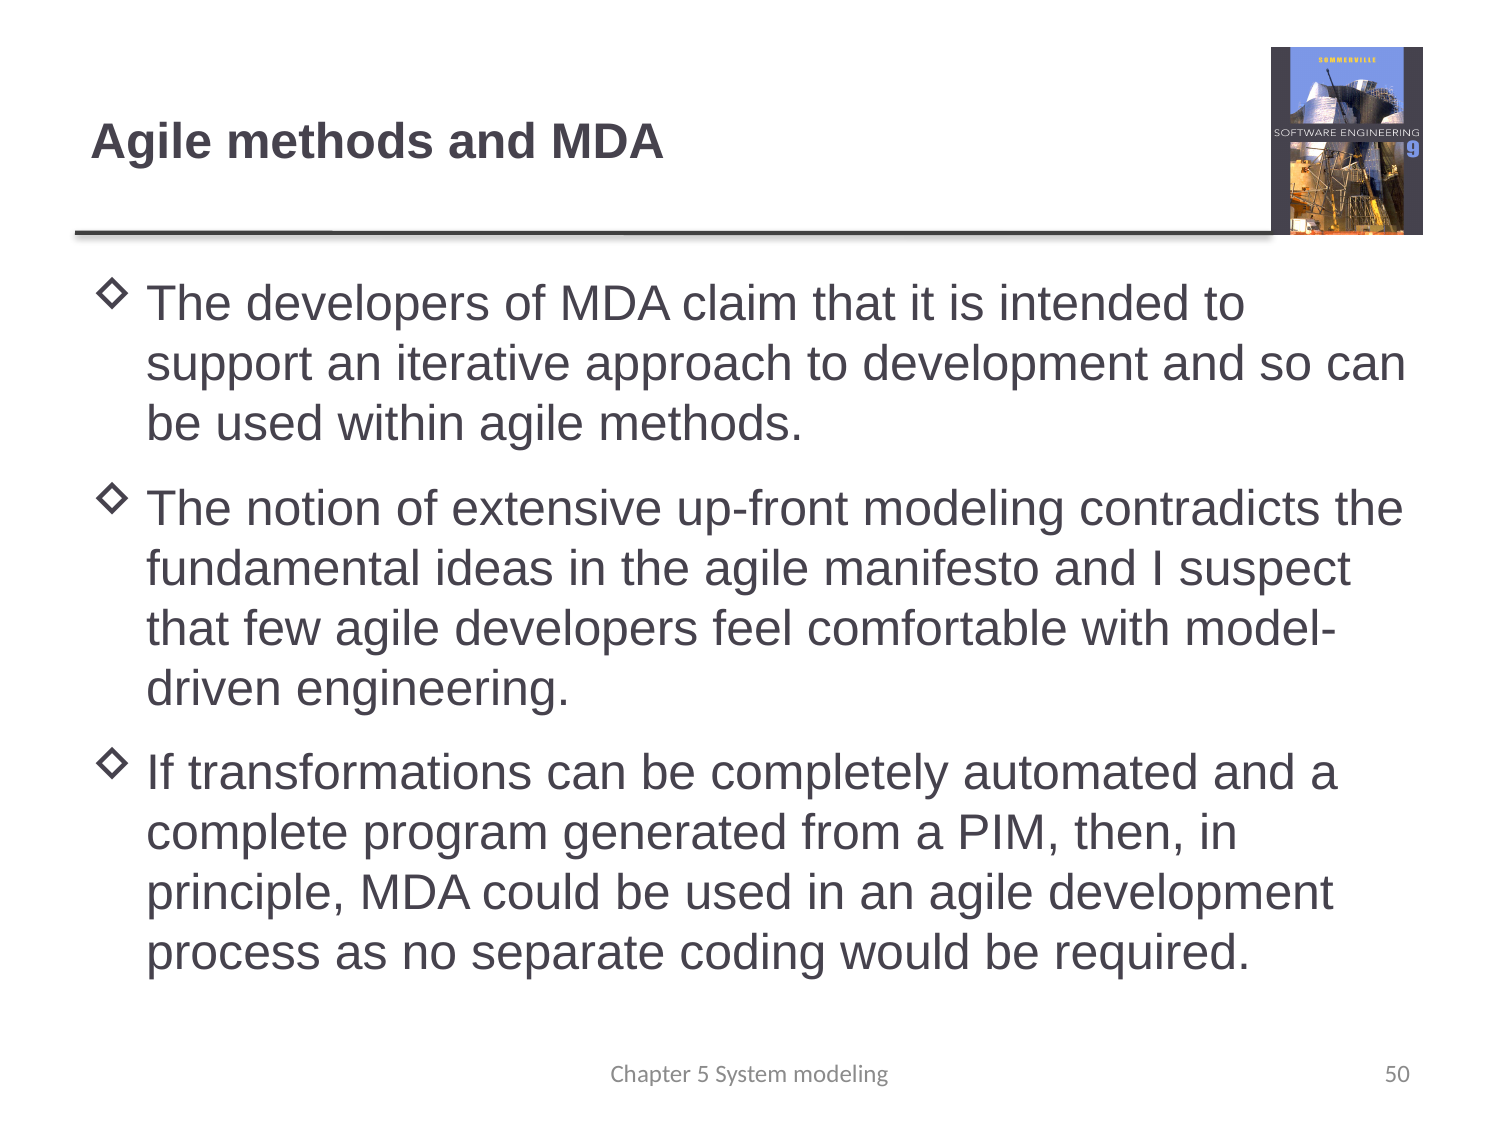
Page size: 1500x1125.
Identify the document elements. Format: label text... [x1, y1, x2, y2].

footer Chapter 5 System modeling [512, 1042, 988, 1103]
title Agile methods and MDA [74, 44, 1272, 233]
slide_number 50 [1074, 1042, 1425, 1103]
list The developers of MDA claim that it is intended to support an iterative approach to development and so can be used within agile methods. The notion of extensive up-front modeling contradicts the fundamental ideas in the agile manifesto and I suspect that few agile developers feel comfortable with model-driven engineering. If transformations can be completely automated and a complete program generated from a PIM, then, in principle, MDA could be used in an agile development process as no separate coding would be required. [75, 262, 1425, 1005]
picture [1272, 47, 1423, 235]
